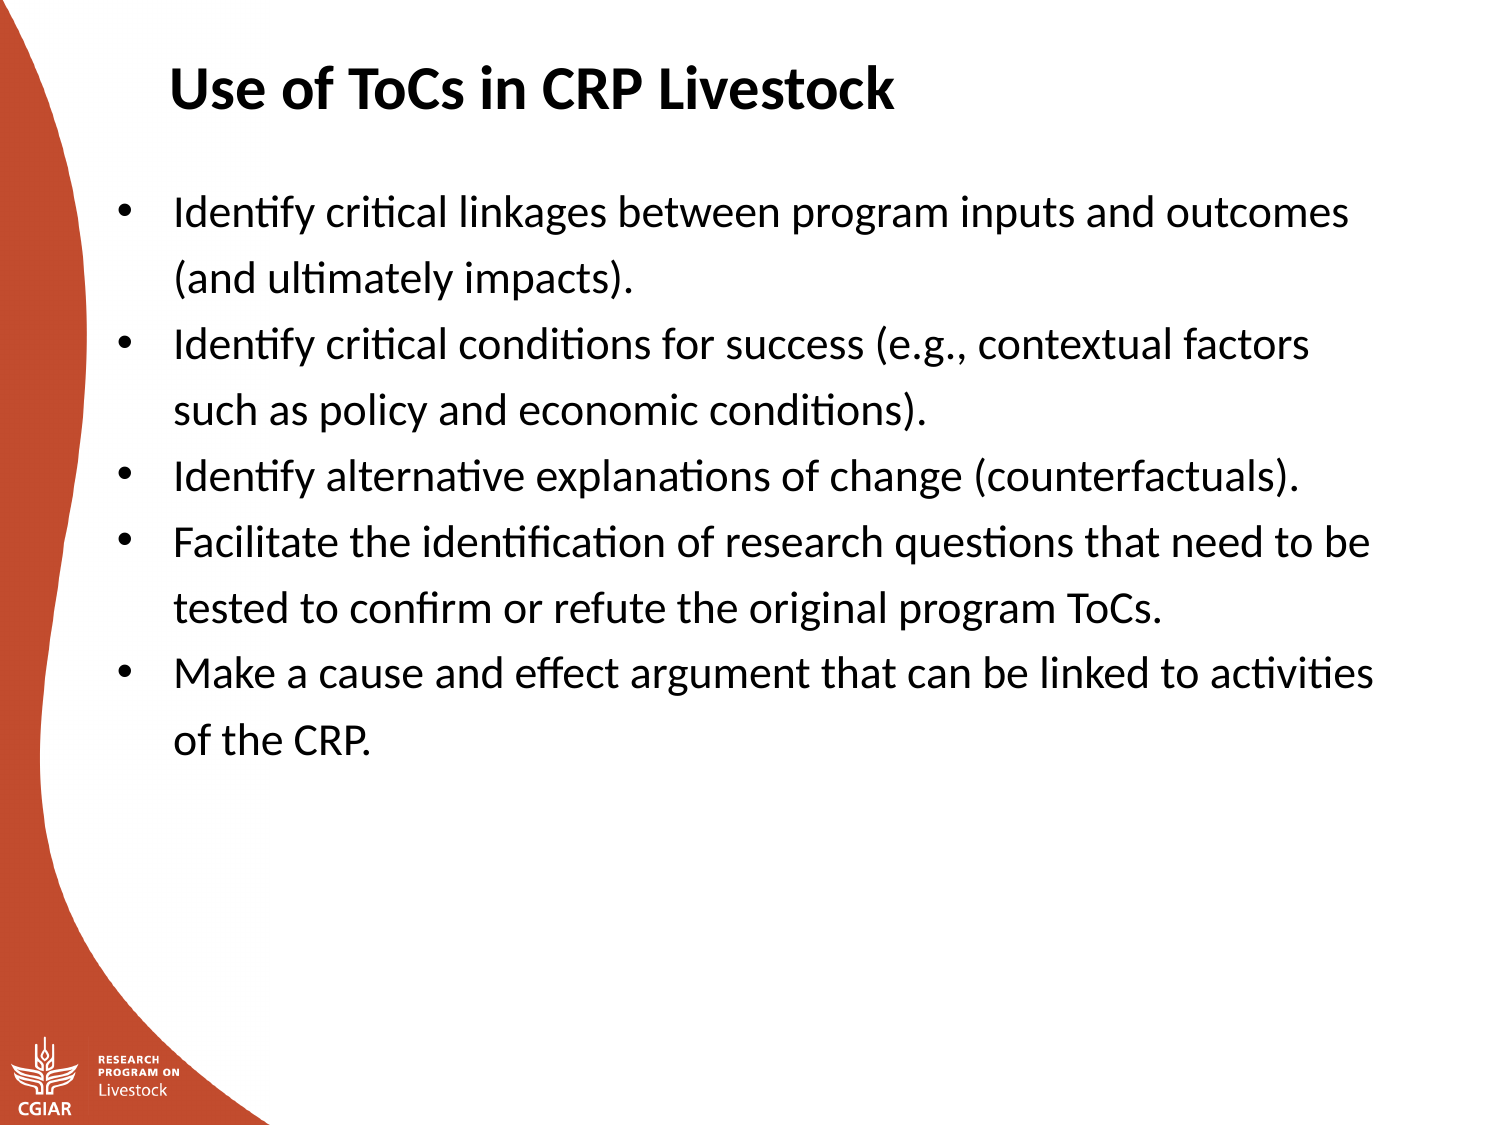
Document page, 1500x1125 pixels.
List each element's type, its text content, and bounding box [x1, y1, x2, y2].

list Use of ToCs in CRP Livestock [154, 39, 1393, 140]
list Identify critical linkages between program inputs and outcomes (and ultimately impacts). Identify critical conditions for success (e.g., contextual factors such as policy and economic conditions). Identify alternative explanations of change (counterfactuals). Facilitate the identification of research questions that need to be tested to confirm or refute the original program ToCs. Make a cause and effect argument that can be linked to activities of the CRP. [101, 163, 1393, 1010]
picture [0, 0, 270, 1125]
